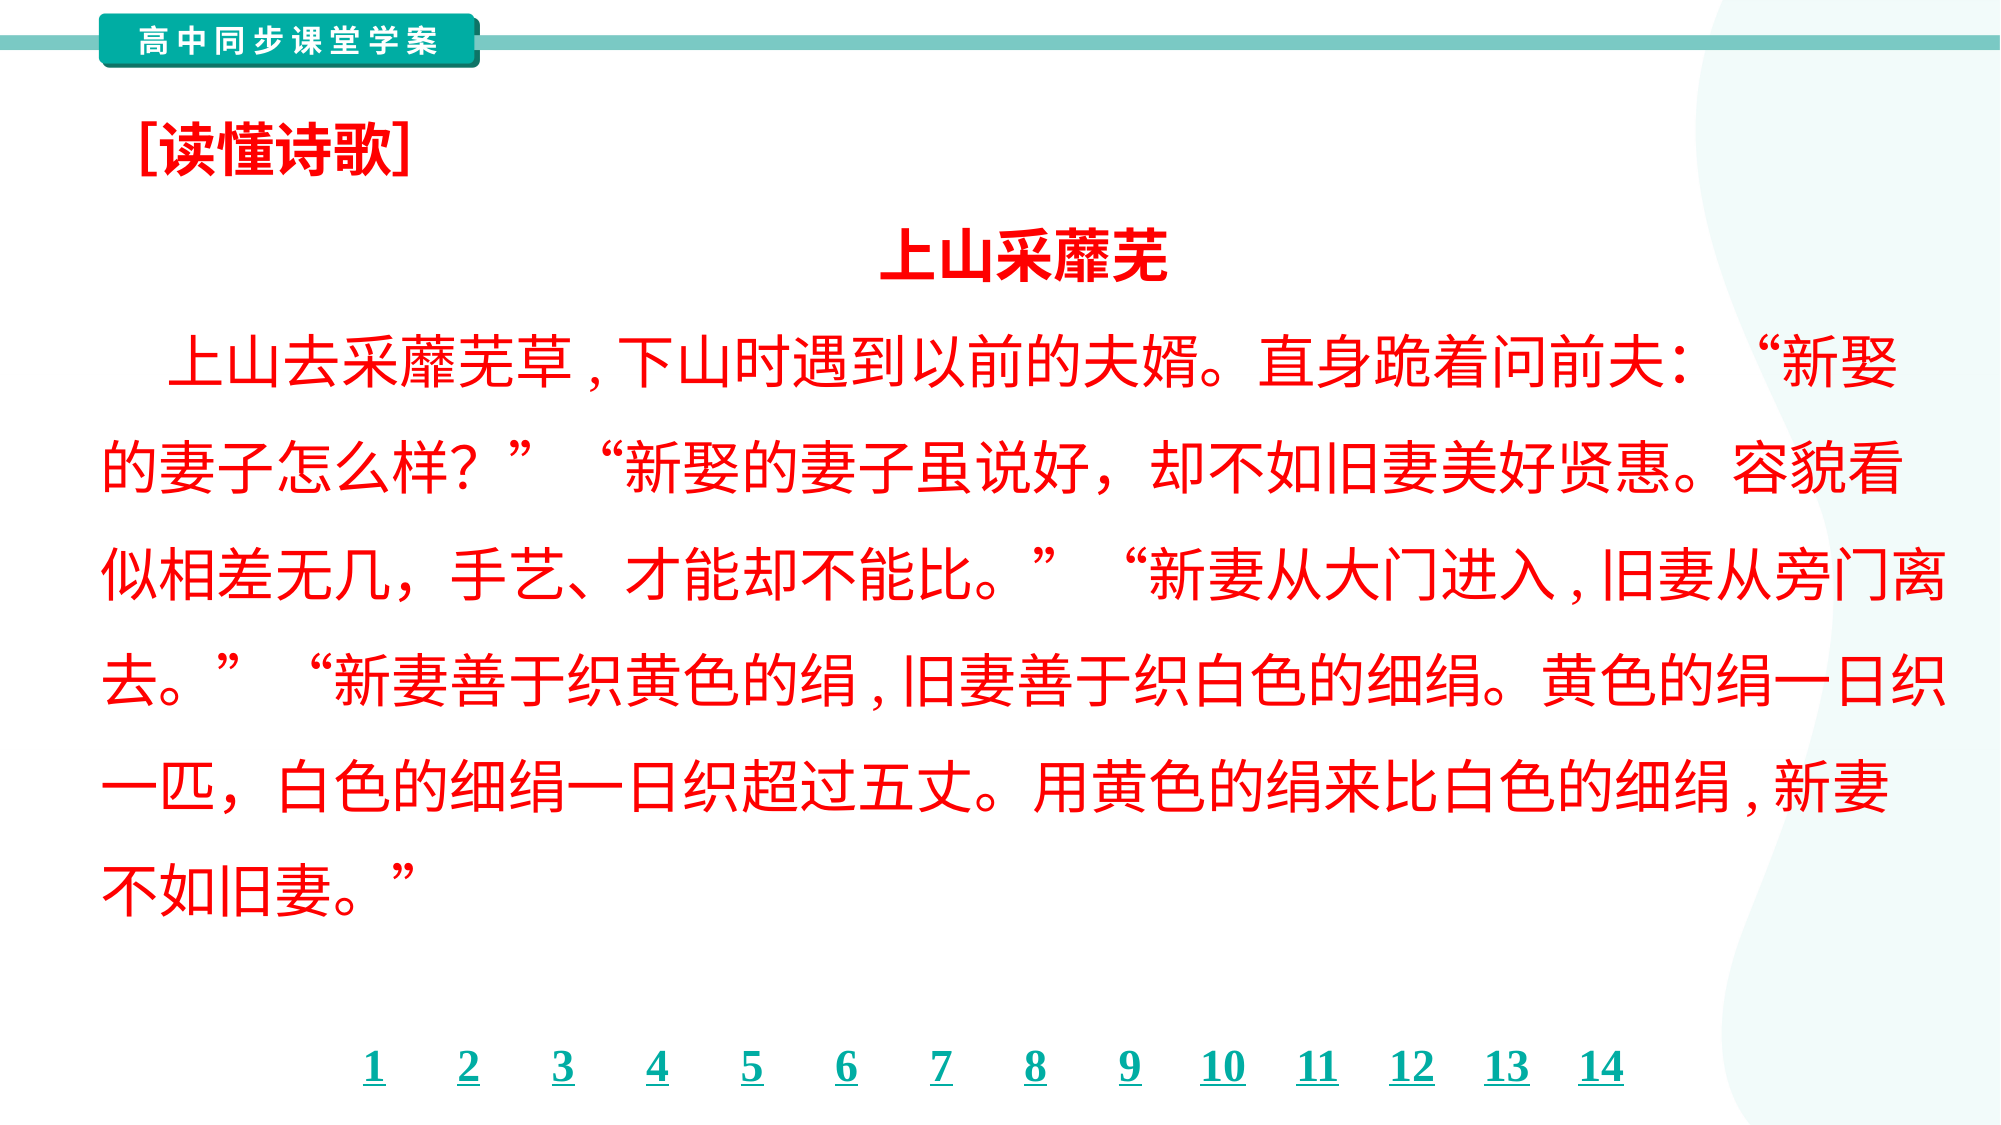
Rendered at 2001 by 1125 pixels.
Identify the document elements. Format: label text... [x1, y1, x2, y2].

picture [0, 0, 2000, 1125]
text_box ［读懂诗歌］ 上山采蘼芜 上山去采蘼芜草,下山时遇到以前的夫婿。直身跪着问前夫：“新娶 的妻子怎么样？”“新娶的妻子虽说好，却不如旧妻美好贤惠。容貌看 似相差无几，手艺、才能却不能比。”“新妻从大门进入,旧妻从旁门离 去。”“新妻善于织黄色的绢,旧妻善于织白色的细绢。黄色的绢一日织 一匹，白色的细绢一日织超过五丈。用黄色的绢来比白色的细绢,新妻 不如旧妻。” [100, 76, 1899, 914]
